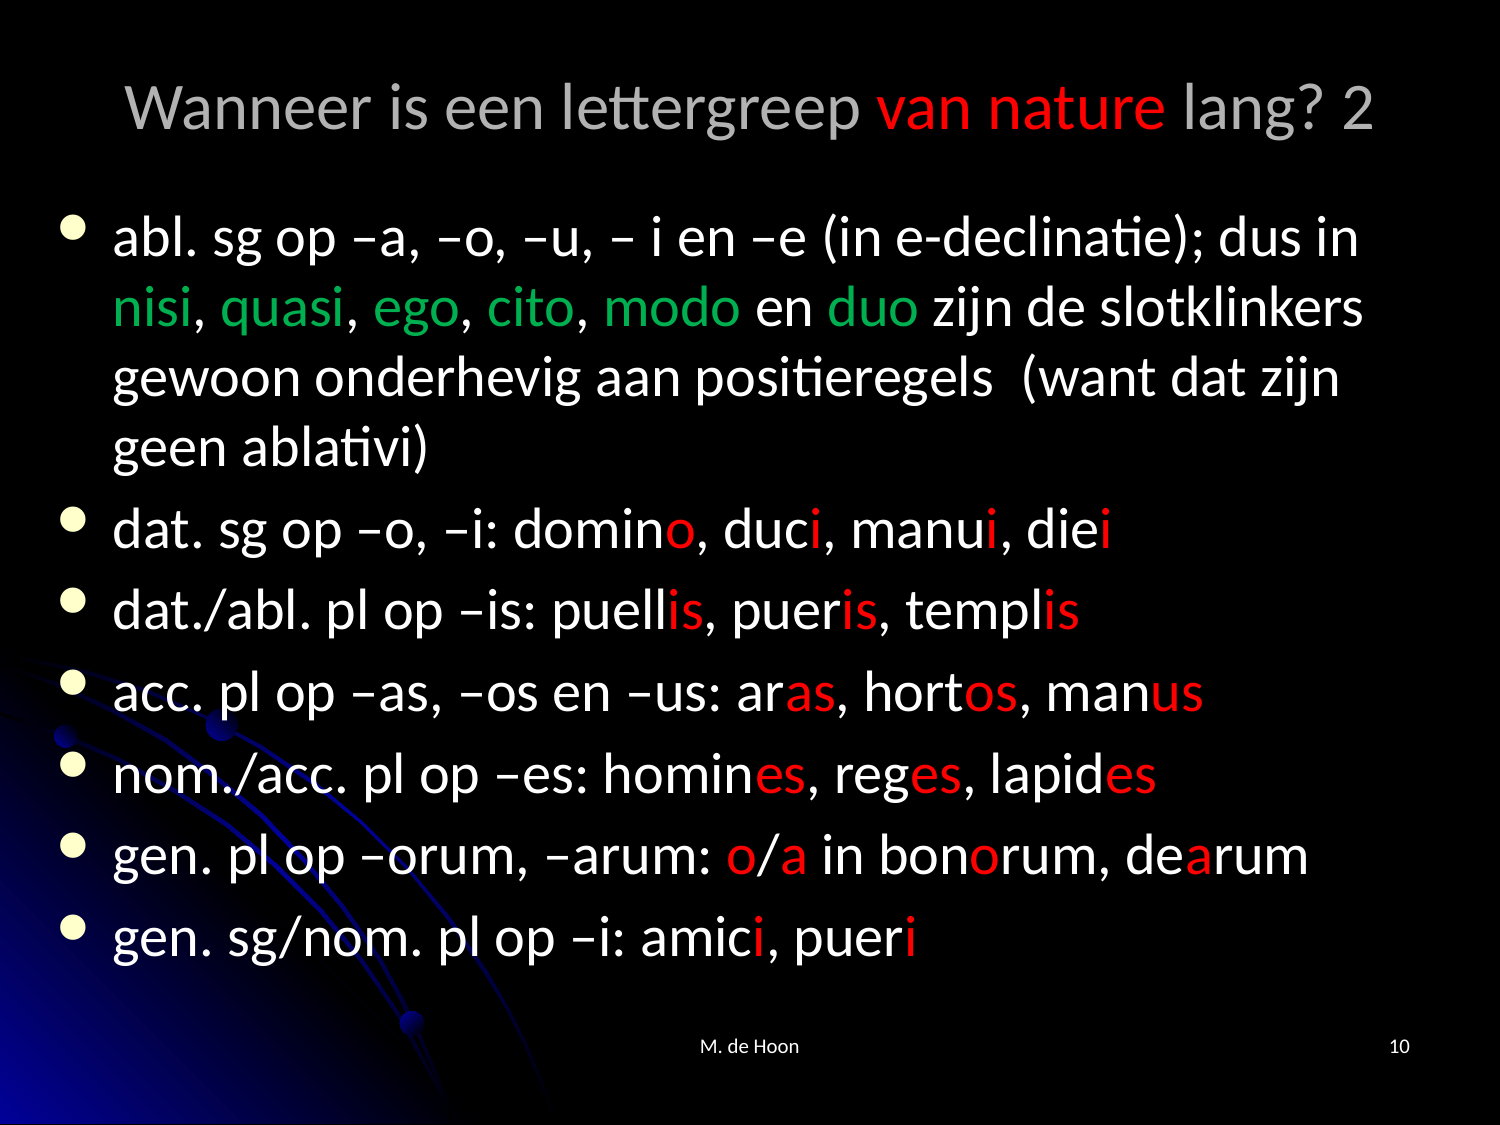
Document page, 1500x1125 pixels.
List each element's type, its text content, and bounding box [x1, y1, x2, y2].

title Wanneer is een lettergreep van nature lang? 2 [40, 45, 1460, 162]
footer M. de Hoon [512, 1025, 988, 1101]
slide_number 10 [1074, 1025, 1426, 1101]
text_box abl. sg op –a, –o, –u, – i en –e (in e-declinatie); dus in nisi, quasi, ego, cito, modo en duo zijn de slotklinkers gewoon onderhevig aan positieregels (want dat zijn geen ablativi) dat. sg op –o, –i: domino, duci, manui, diei dat./abl. pl op –is: puellis, pueris, templis acc. pl op –as, –os en –us: aras, hortos, manus nom./acc. pl op –es: homines, reges, lapides gen. pl op –orum, –arum: o/a in bonorum, dearum gen. sg/nom. pl op –i: amici, pueri [41, 190, 1483, 1025]
